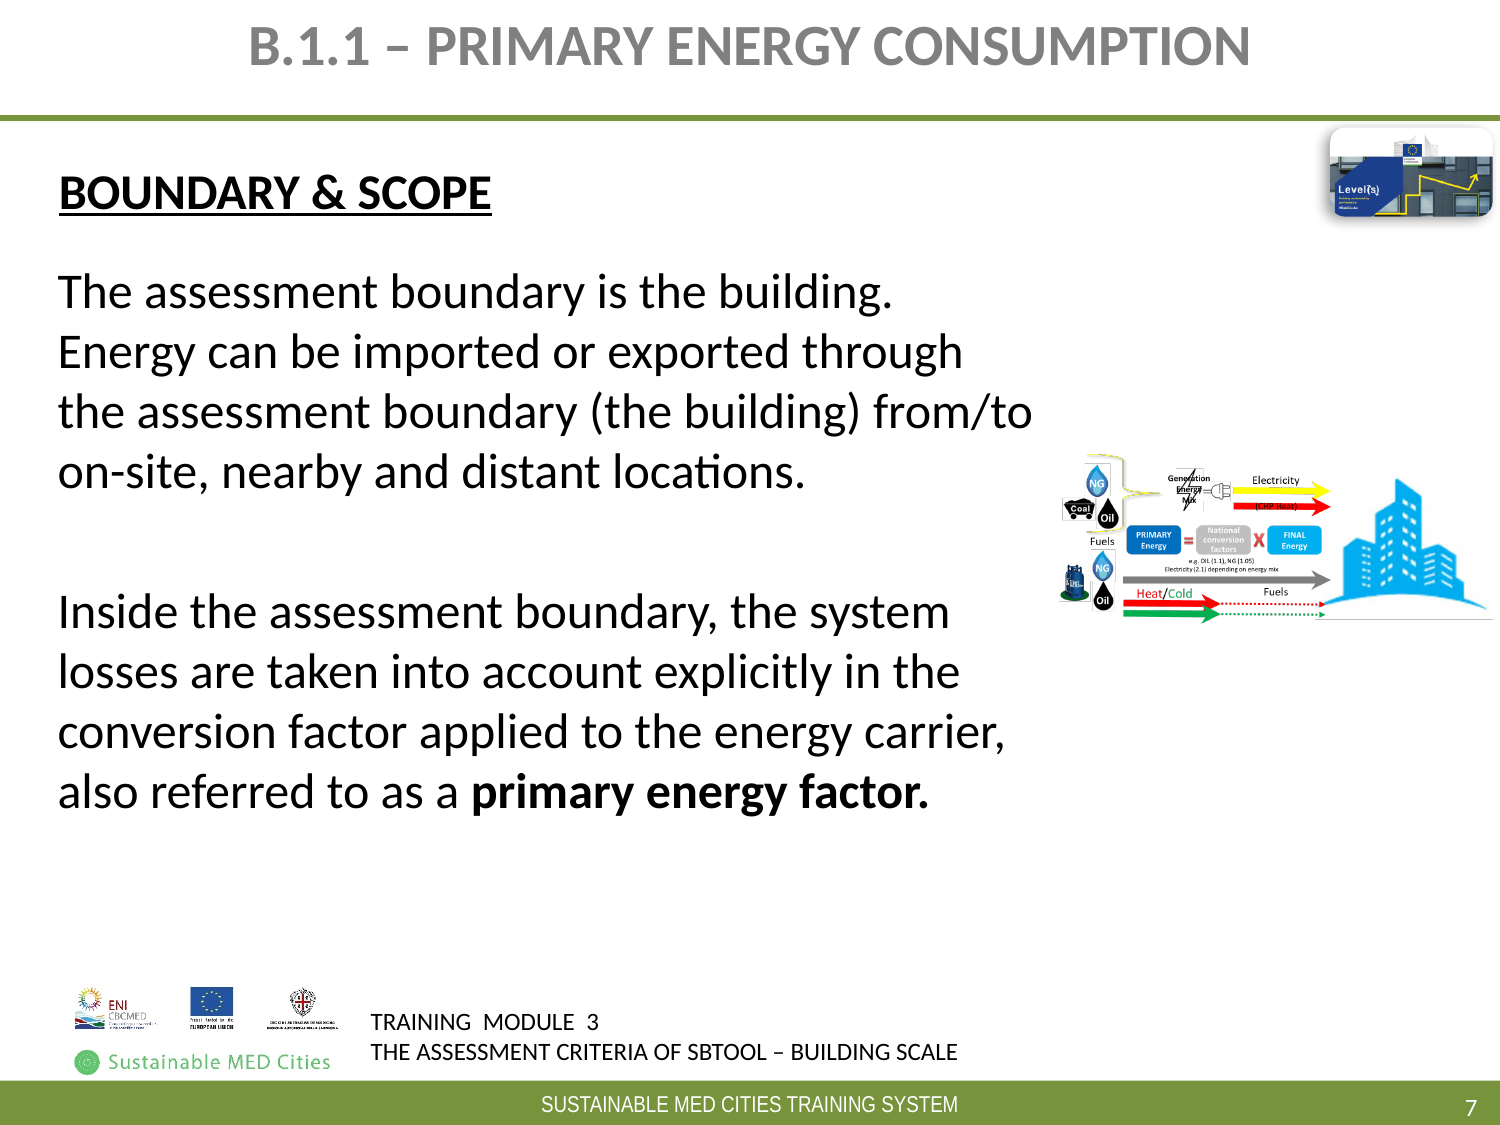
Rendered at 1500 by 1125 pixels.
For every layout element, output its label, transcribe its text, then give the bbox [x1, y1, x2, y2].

picture [62, 1043, 356, 1080]
picture [1058, 452, 1493, 634]
list BOUNDARY & SCOPE [43, 152, 1428, 232]
slide_number 7 [1142, 1076, 1493, 1125]
text_box The assessment boundary is the building. Energy can be imported or exported through the assessment boundary (the building) from/to on-site, nearby and distant locations. Inside the assessment boundary, the system losses are taken into account explicitly in the conversion factor applied to the energy carrier, also referred to as a primary energy factor. [42, 251, 1057, 1043]
picture [1329, 127, 1493, 217]
